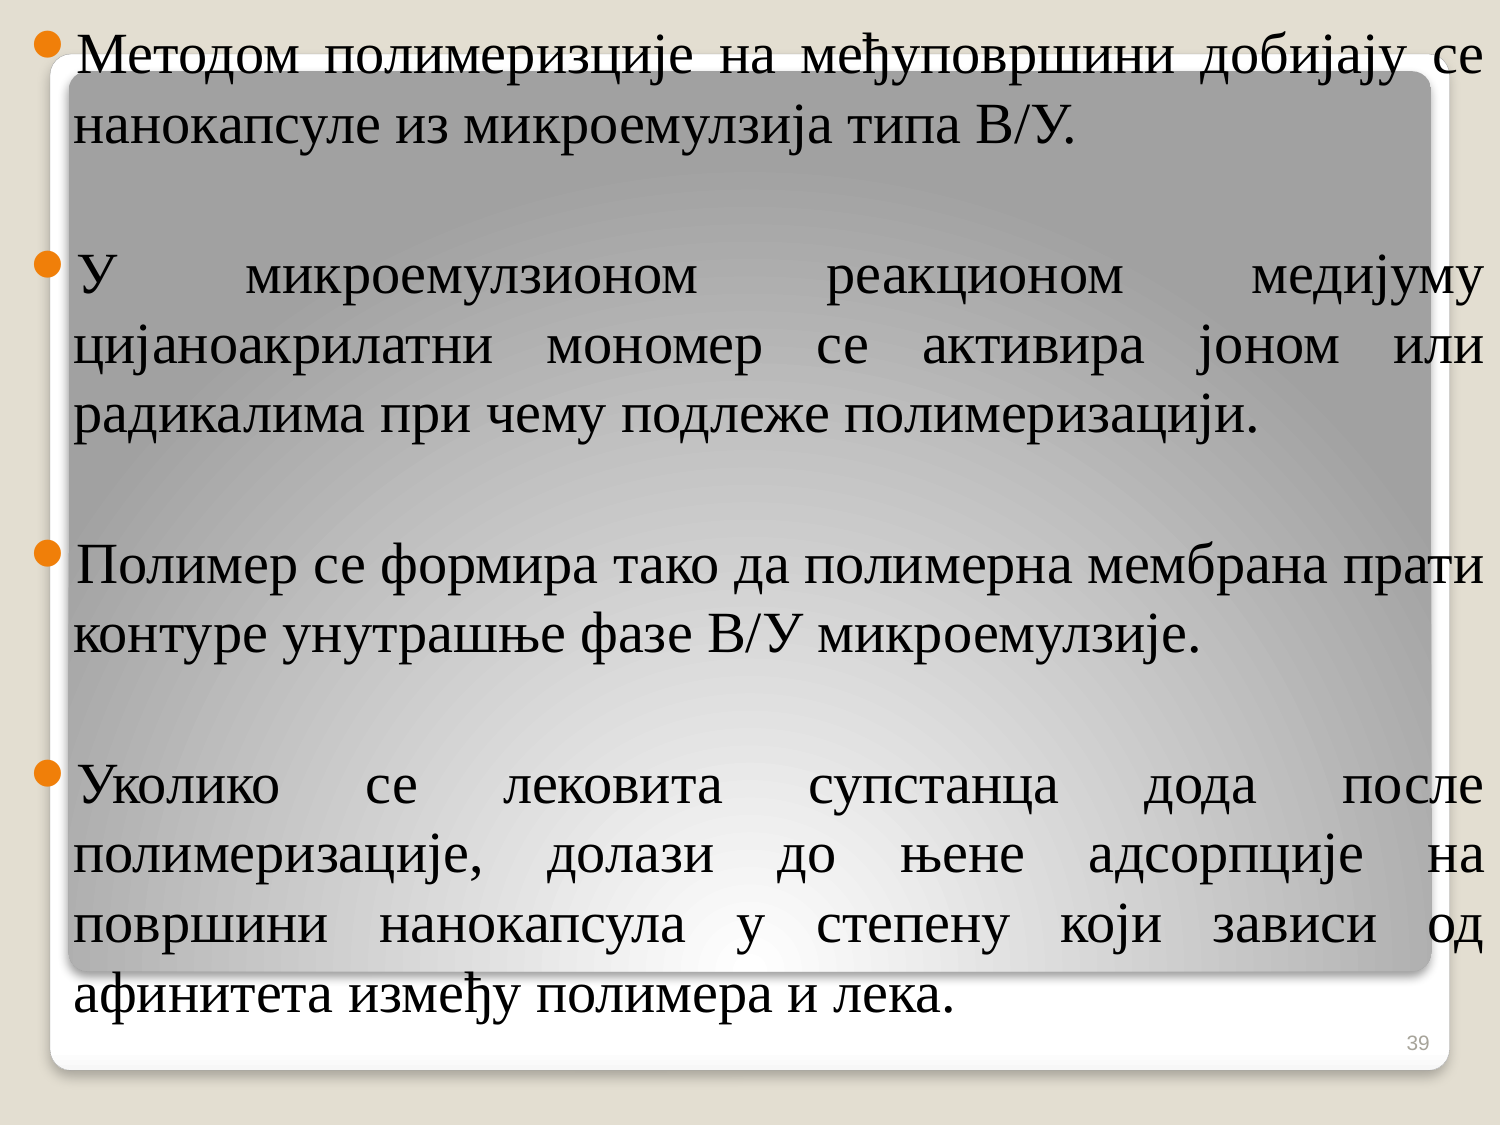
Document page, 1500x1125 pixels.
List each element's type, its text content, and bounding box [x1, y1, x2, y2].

slide_number 39 [1369, 1002, 1445, 1063]
list Методом полимеризције на међуповршини добијају се нанокапсуле из микроемулзија типа В/У. У микроемулзионом реакционом медијуму цијаноакрилатни мономер се активира јоном или радикалима при чему подлеже полимеризацији. Полимер се формира тако да полимерна мембрана прати контуре унутрашње фазе В/У микроемулзије. Уколико се лековита супстанца дода после полимеризације, долази до њене адсорпције на површини нанокапсула у степену који зависи од афинитета између полимера и лека. [0, 0, 1500, 1125]
